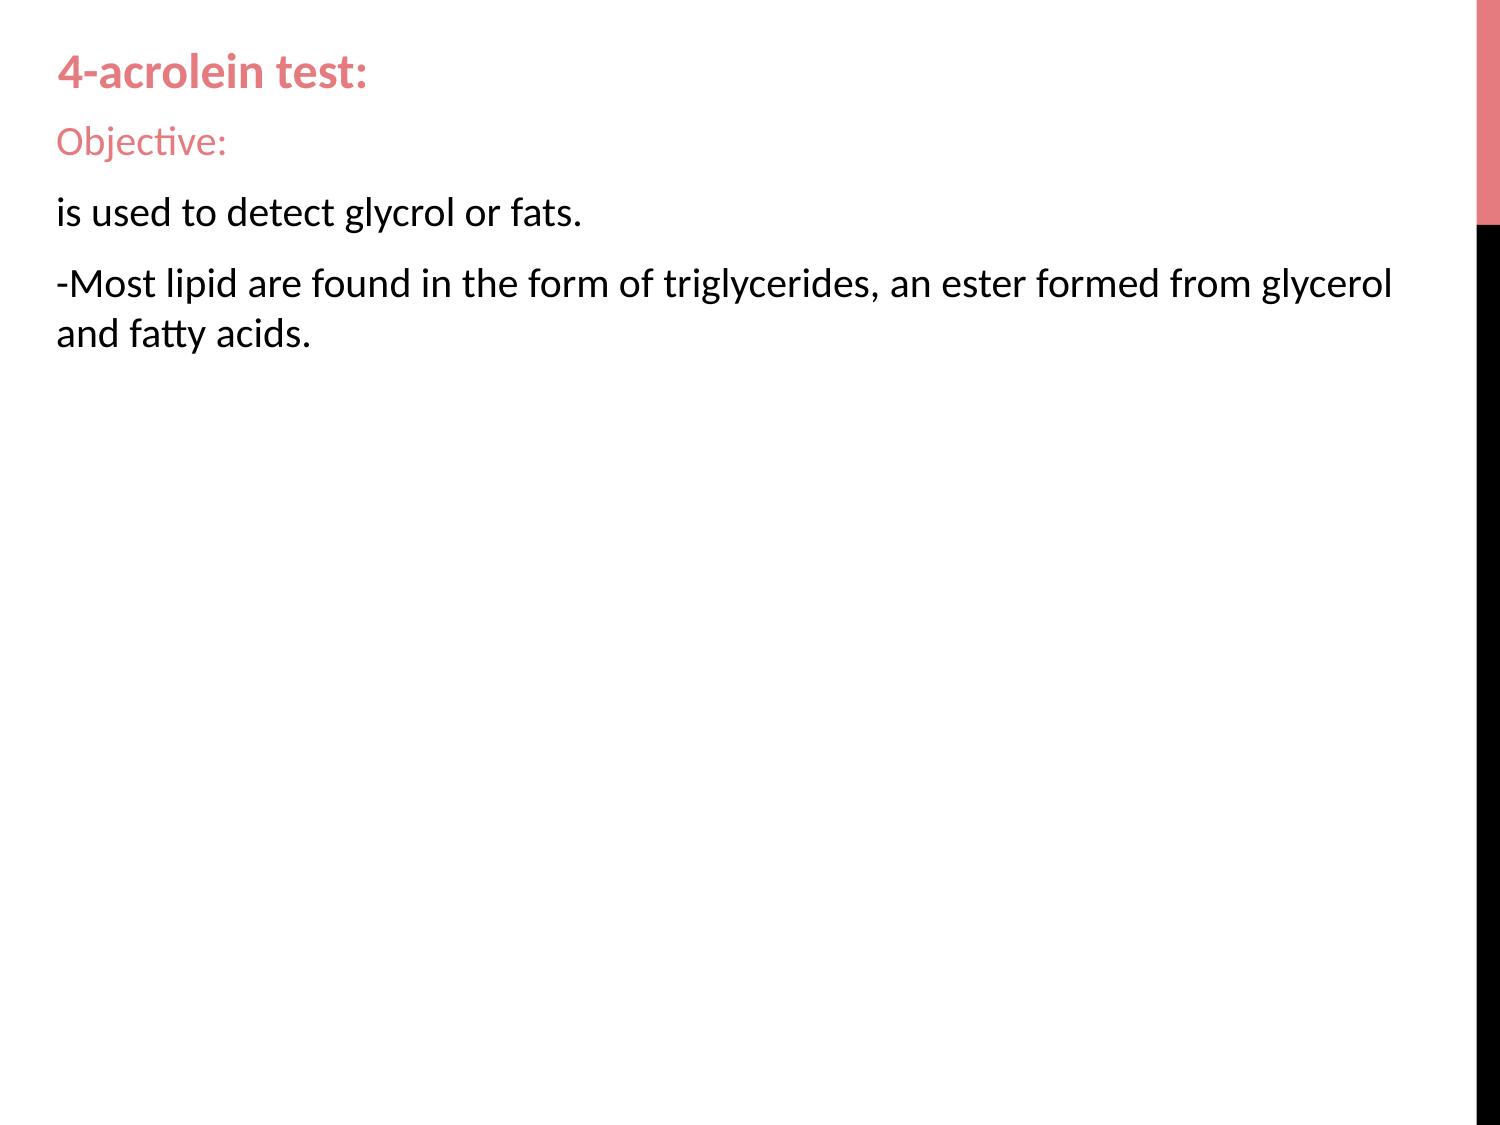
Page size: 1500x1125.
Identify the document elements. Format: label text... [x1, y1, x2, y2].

text_box Objective: is used to detect glycrol or fats. -Most lipid are found in the form of triglycerides, an ester formed from glycerol and fatty acids. [41, 106, 1463, 1075]
text_box 4-acrolein test: [43, 30, 384, 106]
